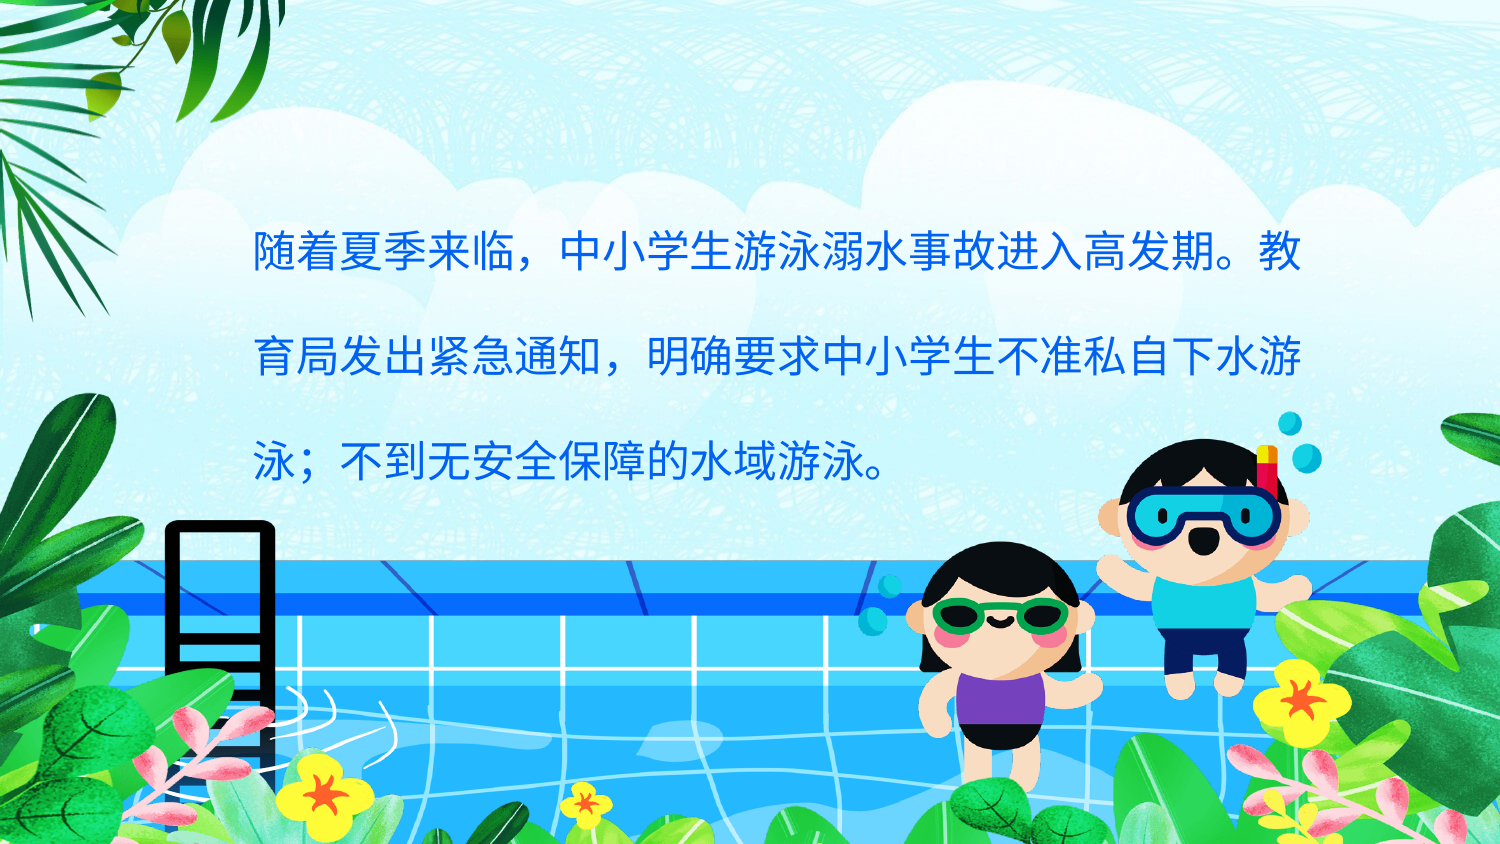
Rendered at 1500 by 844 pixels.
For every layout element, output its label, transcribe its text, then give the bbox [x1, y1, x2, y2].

text_box 随着夏季来临，中小学生游泳溺水事故进入高发期。教育局发出紧急通知，明确要求中小学生不准私自下水游泳；不到无安全保障的水域游泳。 [237, 163, 1325, 371]
picture [0, 0, 1500, 844]
